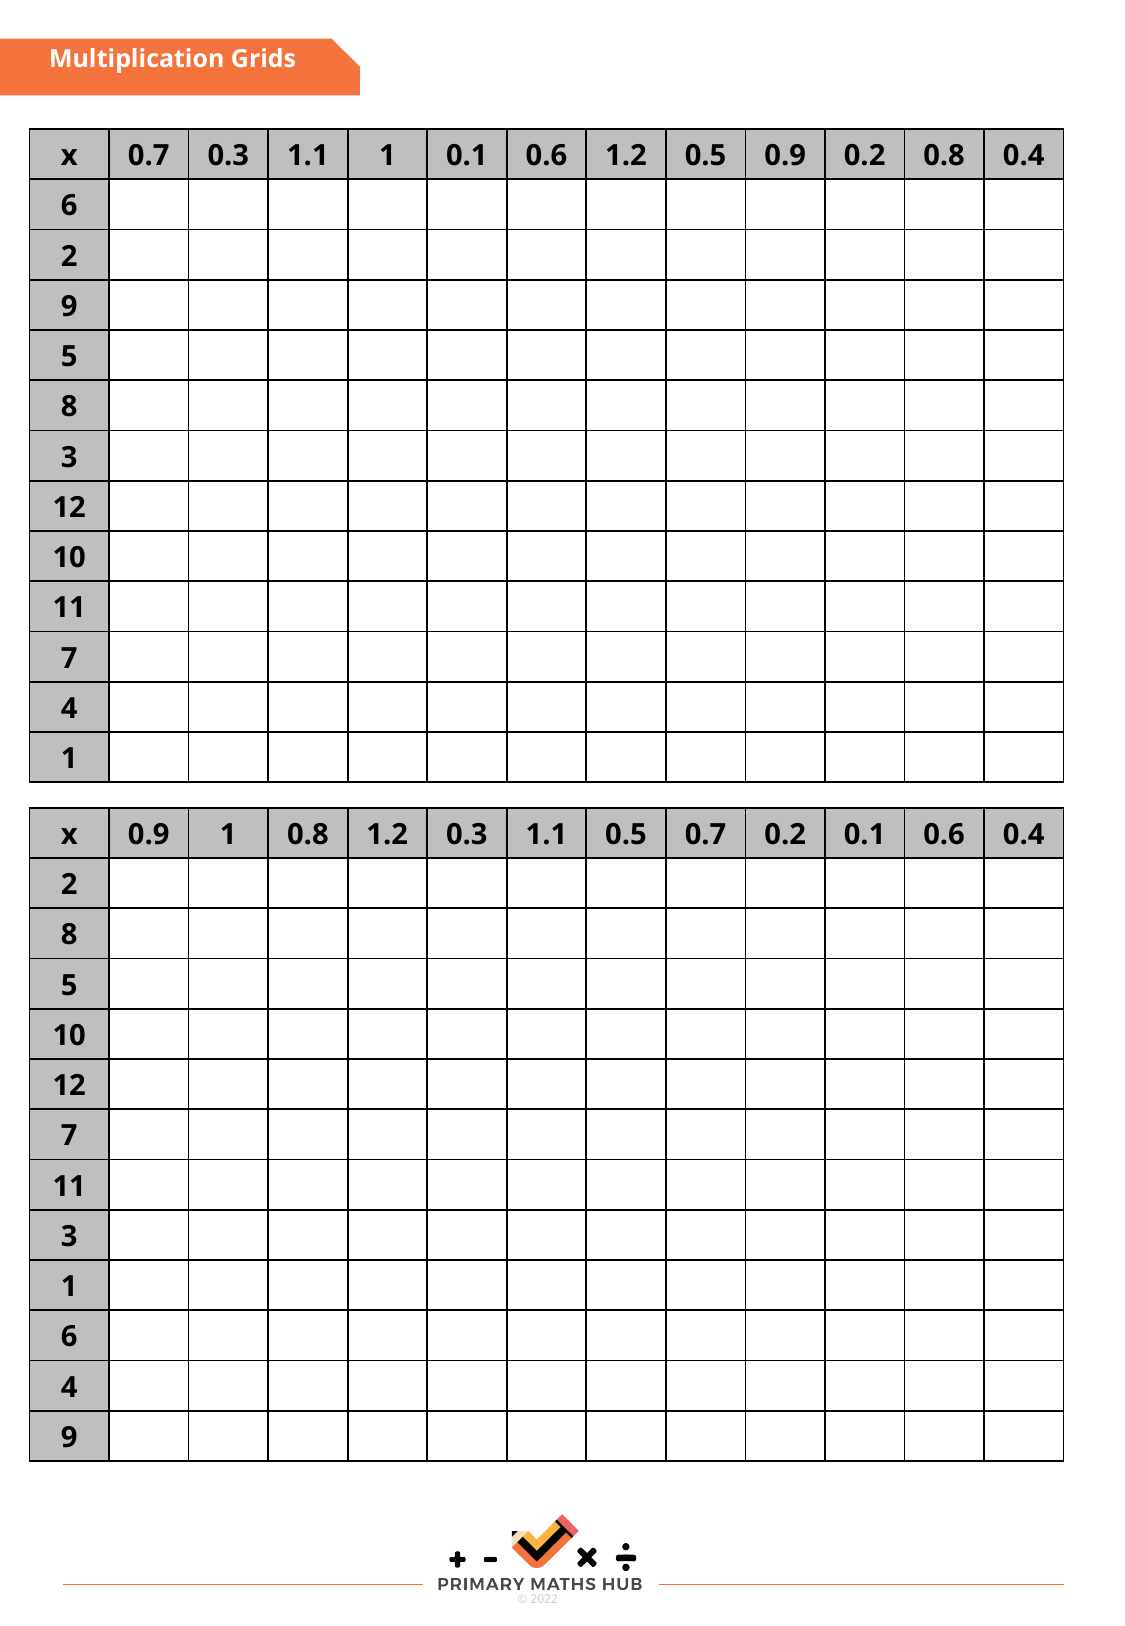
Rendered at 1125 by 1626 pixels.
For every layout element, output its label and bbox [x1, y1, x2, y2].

table_cell [587, 1060, 665, 1108]
table_cell [587, 1261, 665, 1309]
table_cell [189, 733, 267, 781]
table_cell [508, 532, 585, 580]
table_cell [508, 859, 585, 907]
table_cell [189, 331, 267, 379]
table_cell [349, 733, 426, 781]
table_cell [349, 482, 426, 530]
table_cell [746, 1110, 824, 1159]
table_cell [905, 733, 983, 781]
table_cell [985, 1261, 1063, 1309]
table_cell [110, 683, 188, 731]
table_cell [746, 1211, 824, 1259]
table_cell [905, 1261, 983, 1309]
table_cell [667, 582, 745, 631]
table_cell [746, 1311, 824, 1360]
table_header [110, 809, 188, 857]
table_cell [587, 959, 665, 1008]
table_cell [349, 1060, 426, 1108]
table_cell [746, 180, 824, 229]
table_cell [30, 1060, 108, 1108]
table_cell [985, 482, 1063, 530]
table_cell [189, 1160, 267, 1209]
table_cell [985, 532, 1063, 580]
table_cell [189, 1110, 267, 1159]
table_cell [508, 1110, 585, 1159]
table_cell [985, 909, 1063, 958]
table_cell [189, 632, 267, 681]
table_cell [189, 532, 267, 580]
table_cell [587, 1311, 665, 1360]
table_cell [587, 582, 665, 631]
table_cell [110, 1110, 188, 1159]
table_cell [349, 959, 426, 1008]
table_cell [508, 1412, 585, 1460]
table_cell [508, 381, 585, 430]
table_cell [508, 683, 585, 731]
table_cell [587, 733, 665, 781]
table_cell [428, 1010, 506, 1058]
table_cell [110, 180, 188, 229]
table_cell [30, 482, 108, 530]
table_cell [508, 1211, 585, 1259]
table_cell [746, 482, 824, 530]
table_cell [428, 959, 506, 1008]
table_cell [905, 1211, 983, 1259]
table_cell [30, 532, 108, 580]
table_cell [428, 1211, 506, 1259]
table_cell [826, 1261, 904, 1309]
table_cell [428, 1412, 506, 1460]
table_header [985, 130, 1063, 178]
table_cell [349, 1311, 426, 1360]
table_header [667, 130, 745, 178]
table_cell [667, 683, 745, 731]
table_cell [189, 959, 267, 1008]
table_cell [508, 230, 585, 279]
table_cell [826, 281, 904, 329]
table_cell [269, 959, 347, 1008]
table_cell [189, 683, 267, 731]
table_header [349, 130, 426, 178]
table_cell [667, 230, 745, 279]
table_header [189, 130, 267, 178]
table_cell [826, 683, 904, 731]
table_cell [985, 431, 1063, 480]
table_cell [349, 381, 426, 430]
table_cell [985, 1311, 1063, 1360]
table_cell [667, 1010, 745, 1058]
table_cell [587, 909, 665, 958]
table_cell [667, 281, 745, 329]
table_cell [428, 909, 506, 958]
table_cell [826, 909, 904, 958]
table_cell [667, 482, 745, 530]
table_cell [269, 859, 347, 907]
table_cell [826, 1010, 904, 1058]
table_cell [349, 859, 426, 907]
table_header [428, 809, 506, 857]
table_cell [826, 381, 904, 430]
table_cell [269, 1311, 347, 1360]
table_cell [189, 1412, 267, 1460]
table_cell [667, 180, 745, 229]
table_cell [746, 532, 824, 580]
table_cell [746, 1261, 824, 1309]
table_cell [428, 1261, 506, 1309]
table_cell [985, 1110, 1063, 1159]
table_cell [269, 1060, 347, 1108]
table_cell [269, 230, 347, 279]
table_cell [826, 859, 904, 907]
table_cell [905, 1361, 983, 1410]
table_cell [349, 532, 426, 580]
table_cell [508, 482, 585, 530]
table_cell [746, 683, 824, 731]
table_cell [508, 582, 585, 631]
table_cell [30, 281, 108, 329]
table_cell [746, 1160, 824, 1209]
table_cell [667, 959, 745, 1008]
table_header [269, 130, 347, 178]
table_cell [508, 331, 585, 379]
table_cell [667, 1361, 745, 1410]
table_cell [746, 1361, 824, 1410]
table_cell [587, 431, 665, 480]
table_cell [110, 959, 188, 1008]
table_cell [667, 1412, 745, 1460]
table_cell [30, 230, 108, 279]
table_cell [667, 909, 745, 958]
table_cell [428, 532, 506, 580]
table_cell [110, 1311, 188, 1360]
table_cell [905, 482, 983, 530]
table_cell [30, 909, 108, 958]
table_cell [30, 1361, 108, 1410]
table_cell [189, 381, 267, 430]
table_cell [826, 959, 904, 1008]
table_cell [667, 733, 745, 781]
table_cell [587, 1211, 665, 1259]
table_cell [30, 859, 108, 907]
table_cell [428, 331, 506, 379]
table_cell [30, 1311, 108, 1360]
table_cell [189, 1010, 267, 1058]
table_cell [905, 909, 983, 958]
table_cell [110, 1060, 188, 1108]
table_cell [826, 331, 904, 379]
table_cell [428, 582, 506, 631]
table_cell [746, 1412, 824, 1460]
table_cell [826, 632, 904, 681]
table_cell [587, 482, 665, 530]
table_cell [746, 632, 824, 681]
table_cell [746, 331, 824, 379]
table_cell [905, 1060, 983, 1108]
table_cell [110, 1361, 188, 1410]
table_cell [826, 230, 904, 279]
table_cell [428, 180, 506, 229]
table_header [587, 809, 665, 857]
table_cell [667, 632, 745, 681]
table_cell [269, 1361, 347, 1410]
table_cell [905, 331, 983, 379]
table_cell [508, 909, 585, 958]
table_header [269, 809, 347, 857]
table_cell [985, 180, 1063, 229]
table_cell [985, 230, 1063, 279]
table_cell [269, 683, 347, 731]
table_header [905, 809, 983, 857]
table_cell [667, 1060, 745, 1108]
table_cell [508, 959, 585, 1008]
table_cell [110, 632, 188, 681]
table_cell [349, 1211, 426, 1259]
table_cell [587, 1010, 665, 1058]
table_cell [985, 959, 1063, 1008]
table_cell [508, 1261, 585, 1309]
table_header [508, 130, 585, 178]
table_cell [30, 1110, 108, 1159]
table_cell [110, 381, 188, 430]
table_cell [30, 632, 108, 681]
table_cell [746, 909, 824, 958]
table_cell [428, 632, 506, 681]
table_cell [269, 331, 347, 379]
table_cell [30, 959, 108, 1008]
table_cell [587, 1412, 665, 1460]
table_header [667, 809, 745, 857]
table_cell [587, 632, 665, 681]
table_cell [428, 1060, 506, 1108]
table_cell [30, 331, 108, 379]
table_cell [985, 733, 1063, 781]
table_cell [508, 431, 585, 480]
table_cell [826, 1412, 904, 1460]
table_cell [746, 733, 824, 781]
table_cell [189, 1211, 267, 1259]
table_cell [269, 180, 347, 229]
table_cell [587, 532, 665, 580]
table_cell [110, 431, 188, 480]
table_cell [110, 909, 188, 958]
table_cell [349, 632, 426, 681]
table_cell [985, 683, 1063, 731]
table_cell [349, 1160, 426, 1209]
table_cell [826, 733, 904, 781]
table_cell [110, 532, 188, 580]
table_cell [508, 1010, 585, 1058]
table_cell [587, 180, 665, 229]
table_cell [189, 859, 267, 907]
table_cell [746, 859, 824, 907]
table_cell [667, 431, 745, 480]
table_header [587, 130, 665, 178]
table_cell [905, 1412, 983, 1460]
table_cell [746, 1010, 824, 1058]
table_cell [667, 381, 745, 430]
table_cell [269, 482, 347, 530]
table_cell [110, 1160, 188, 1209]
table_header [189, 809, 267, 857]
table_cell [587, 859, 665, 907]
table_cell [985, 331, 1063, 379]
table_cell [110, 1412, 188, 1460]
table_cell [269, 1261, 347, 1309]
table_cell [428, 381, 506, 430]
table_header [826, 809, 904, 857]
table_cell [349, 582, 426, 631]
table_cell [30, 1211, 108, 1259]
table_header [110, 130, 188, 178]
table_cell [905, 1160, 983, 1209]
table_cell [985, 1060, 1063, 1108]
table_cell [508, 632, 585, 681]
table_cell [905, 859, 983, 907]
table_cell [269, 381, 347, 430]
table_cell [189, 1311, 267, 1360]
table_cell [269, 1110, 347, 1159]
table_cell [110, 281, 188, 329]
table_cell [508, 1361, 585, 1410]
table_cell [985, 381, 1063, 430]
table_cell [349, 1010, 426, 1058]
table_cell [905, 632, 983, 681]
table_header [746, 130, 824, 178]
table_cell [746, 381, 824, 430]
table_cell [985, 281, 1063, 329]
table_cell [826, 1060, 904, 1108]
table_cell [428, 859, 506, 907]
table_cell [667, 1311, 745, 1360]
table_cell [428, 683, 506, 731]
table_cell [587, 1110, 665, 1159]
table_cell [985, 1412, 1063, 1460]
table_cell [667, 1160, 745, 1209]
table_header [985, 809, 1063, 857]
table_cell [667, 859, 745, 907]
table_cell [110, 859, 188, 907]
table_cell [189, 582, 267, 631]
table_cell [905, 1010, 983, 1058]
table_cell [110, 1010, 188, 1058]
table_header [826, 130, 904, 178]
table_cell [746, 230, 824, 279]
table_cell [428, 1311, 506, 1360]
table_cell [746, 1060, 824, 1108]
table_cell [30, 431, 108, 480]
table_cell [428, 1361, 506, 1410]
table_cell [826, 482, 904, 530]
table_cell [985, 1010, 1063, 1058]
table_cell [826, 1211, 904, 1259]
table_cell [349, 331, 426, 379]
table_cell [269, 733, 347, 781]
table_cell [587, 1361, 665, 1410]
table_cell [905, 1311, 983, 1360]
table_cell [30, 683, 108, 731]
table_cell [349, 230, 426, 279]
table_cell [428, 733, 506, 781]
table_cell [269, 632, 347, 681]
table_cell [189, 281, 267, 329]
table_cell [349, 1261, 426, 1309]
table_header [746, 809, 824, 857]
table_cell [905, 959, 983, 1008]
table_cell [985, 1361, 1063, 1410]
table_cell [269, 1211, 347, 1259]
table_cell [587, 683, 665, 731]
table_cell [985, 1160, 1063, 1209]
table_cell [189, 1361, 267, 1410]
table_cell [587, 230, 665, 279]
table_cell [985, 582, 1063, 631]
table_cell [985, 632, 1063, 681]
table_cell [508, 180, 585, 229]
table_cell [587, 1160, 665, 1209]
table_cell [349, 909, 426, 958]
table_cell [826, 180, 904, 229]
table_cell [349, 1110, 426, 1159]
table_cell [269, 532, 347, 580]
table_cell [30, 1010, 108, 1058]
table_cell [508, 1060, 585, 1108]
table_cell [746, 582, 824, 631]
table_cell [985, 859, 1063, 907]
table_cell [667, 1211, 745, 1259]
table_cell [905, 230, 983, 279]
table_cell [30, 1160, 108, 1209]
table_cell [428, 1110, 506, 1159]
table_cell [826, 1311, 904, 1360]
table_cell [349, 1361, 426, 1410]
table_cell [587, 381, 665, 430]
table_cell [508, 733, 585, 781]
table_cell [110, 331, 188, 379]
table_cell [428, 230, 506, 279]
table_cell [349, 180, 426, 229]
text_box [0, 37, 361, 97]
table_cell [905, 381, 983, 430]
table_cell [746, 281, 824, 329]
table_cell [269, 281, 347, 329]
table_cell [587, 281, 665, 329]
table_cell [30, 381, 108, 430]
table_cell [826, 1110, 904, 1159]
table_cell [269, 1010, 347, 1058]
table_cell [269, 582, 347, 631]
table_cell [905, 1110, 983, 1159]
table_cell [905, 431, 983, 480]
table_cell [189, 1060, 267, 1108]
table_cell [746, 431, 824, 480]
table_cell [30, 1412, 108, 1460]
table_cell [189, 180, 267, 229]
table_cell [905, 180, 983, 229]
table_cell [667, 331, 745, 379]
table_cell [30, 582, 108, 631]
table_header [30, 809, 108, 857]
table_cell [30, 733, 108, 781]
table_cell [667, 532, 745, 580]
table_cell [269, 1412, 347, 1460]
table_cell [189, 1261, 267, 1309]
table_cell [508, 281, 585, 329]
table_cell [30, 1261, 108, 1309]
picture [432, 1512, 648, 1597]
table_cell [667, 1261, 745, 1309]
table_cell [826, 1160, 904, 1209]
table_header [30, 130, 108, 178]
table_cell [110, 1261, 188, 1309]
table_cell [349, 431, 426, 480]
table_cell [508, 1311, 585, 1360]
table_cell [428, 281, 506, 329]
table_cell [349, 281, 426, 329]
table_cell [189, 909, 267, 958]
table_cell [428, 482, 506, 530]
table_cell [110, 582, 188, 631]
table_cell [30, 180, 108, 229]
table_cell [826, 582, 904, 631]
table_cell [508, 1160, 585, 1209]
table_cell [269, 431, 347, 480]
table_cell [905, 683, 983, 731]
table_cell [110, 1211, 188, 1259]
table_cell [905, 281, 983, 329]
table_cell [746, 959, 824, 1008]
table_header [905, 130, 983, 178]
table_cell [189, 230, 267, 279]
table_cell [428, 431, 506, 480]
table_header [428, 130, 506, 178]
table_cell [587, 331, 665, 379]
table_cell [905, 582, 983, 631]
table_header [508, 809, 585, 857]
table_cell [269, 1160, 347, 1209]
table_cell [110, 733, 188, 781]
table_cell [110, 482, 188, 530]
table_cell [189, 431, 267, 480]
table_cell [349, 683, 426, 731]
table_header [349, 809, 426, 857]
text_box [429, 1584, 646, 1614]
table_cell [189, 482, 267, 530]
table_cell [985, 1211, 1063, 1259]
table_cell [826, 1361, 904, 1410]
table_cell [826, 532, 904, 580]
table_cell [826, 431, 904, 480]
table_cell [110, 230, 188, 279]
table_cell [428, 1160, 506, 1209]
table_cell [269, 909, 347, 958]
table_cell [667, 1110, 745, 1159]
table_cell [905, 532, 983, 580]
table_cell [349, 1412, 426, 1460]
